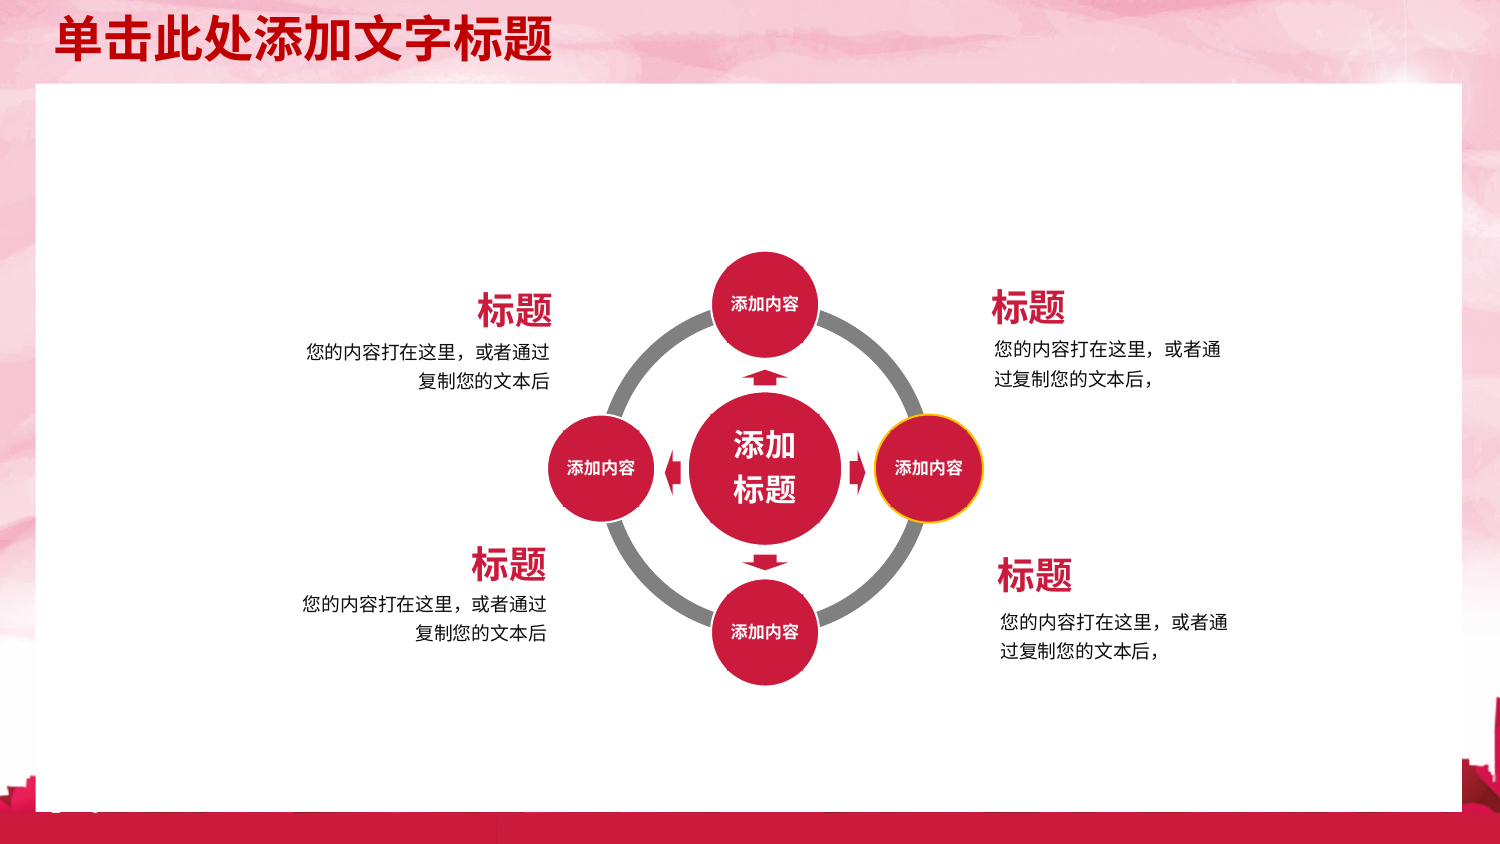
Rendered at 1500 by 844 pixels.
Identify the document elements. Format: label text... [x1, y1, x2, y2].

picture [0, 0, 1500, 812]
text_box [606, 523, 710, 628]
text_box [687, 391, 843, 546]
text_box [606, 310, 710, 414]
text_box [997, 812, 1500, 844]
text_box [741, 553, 789, 572]
text_box 您的内容打在这里，或者通过复制您的文本后 [283, 580, 558, 650]
text_box 标题 [980, 261, 1179, 330]
text_box 标题 [339, 518, 558, 586]
text_box 您的内容打在这里，或者通过复制您的文本后， [989, 598, 1239, 668]
text_box [663, 449, 682, 496]
text_box [848, 449, 867, 496]
text_box [741, 368, 789, 387]
text_box [496, 812, 997, 844]
text_box 您的内容打在这里，或者通过复制您的文本后， [982, 325, 1233, 396]
text_box [0, 812, 496, 844]
text_box [820, 523, 924, 628]
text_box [546, 414, 656, 523]
text_box 标题 [986, 529, 1185, 597]
text_box 标题 [440, 265, 564, 333]
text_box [874, 414, 984, 523]
text_box [820, 310, 924, 414]
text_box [710, 578, 820, 687]
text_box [710, 250, 820, 359]
text_box 您的内容打在这里，或者通过复制您的文本后 [286, 327, 562, 398]
